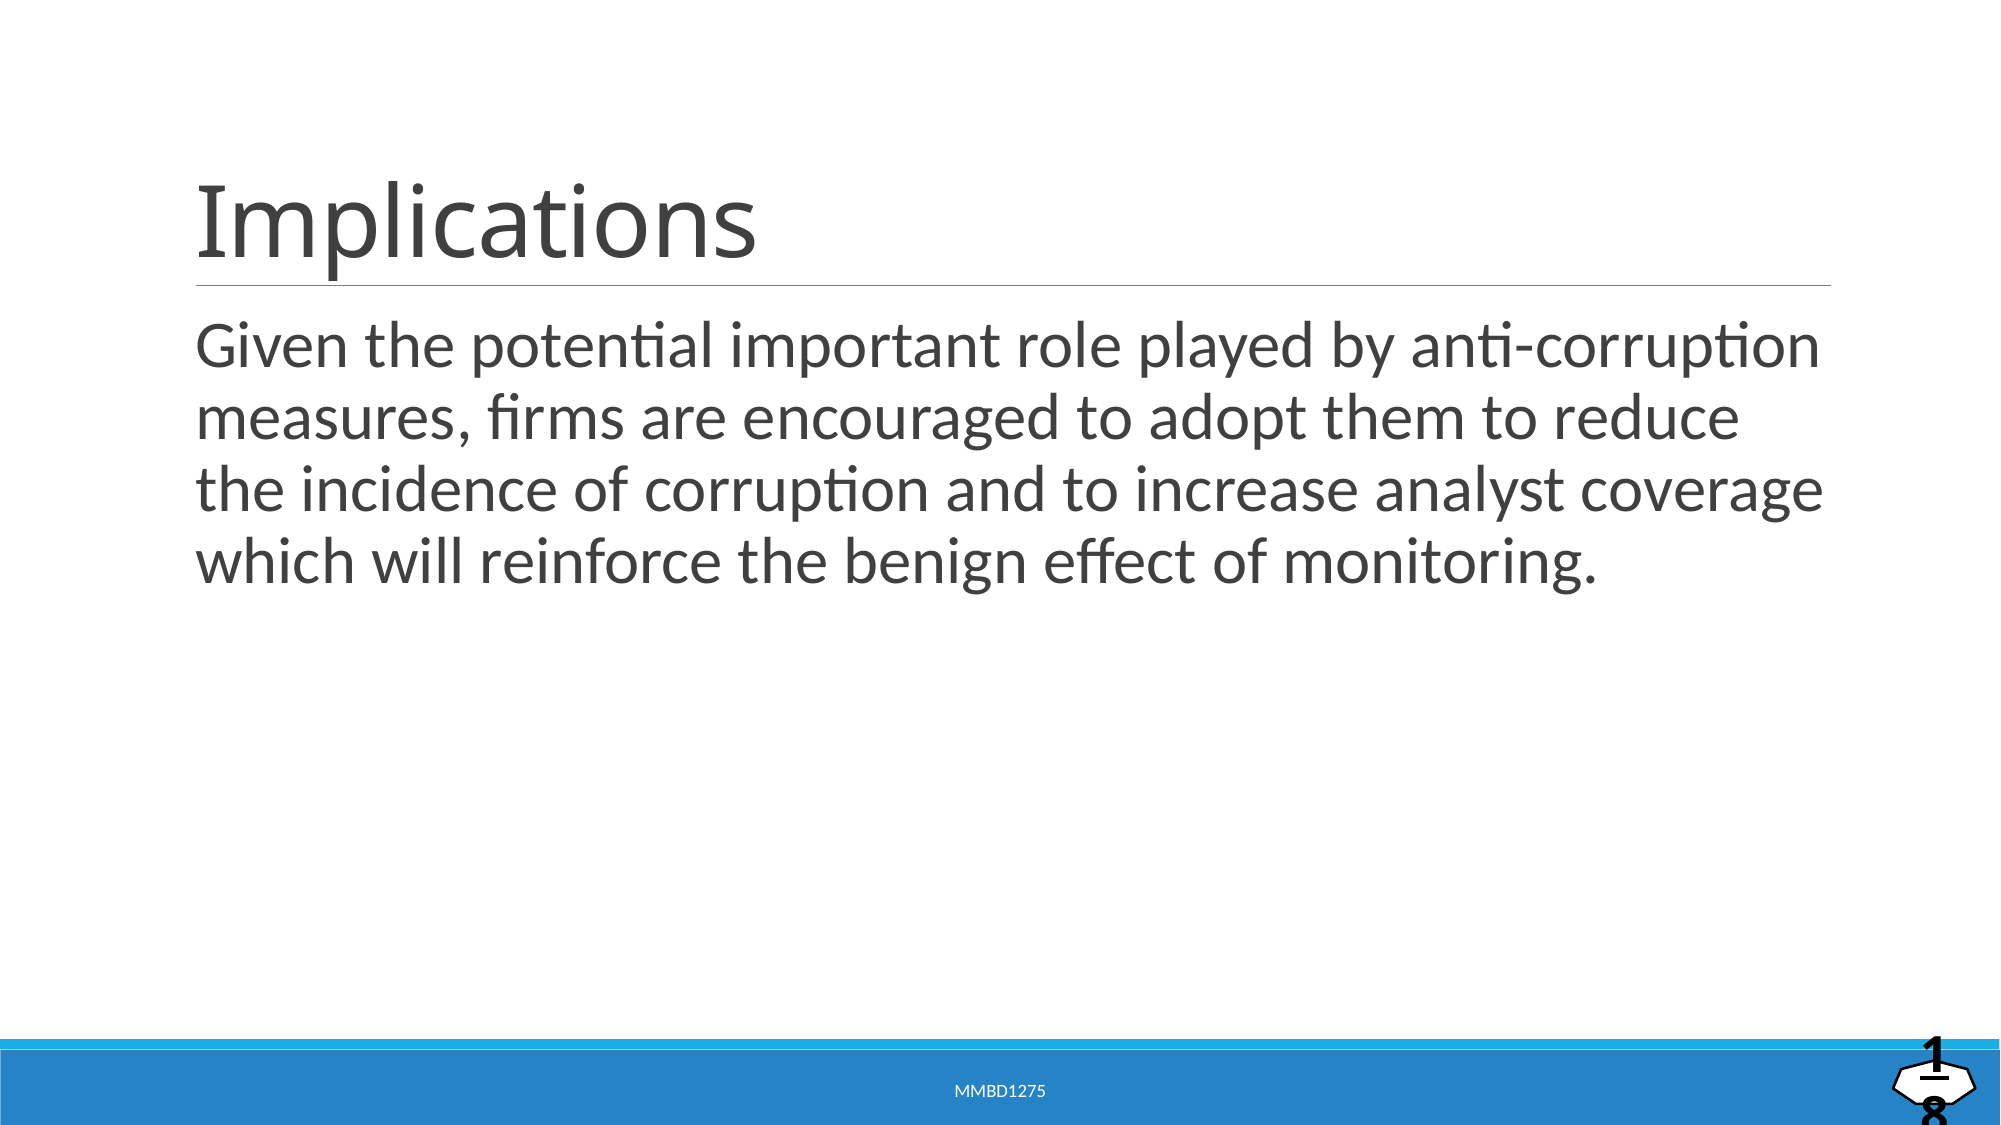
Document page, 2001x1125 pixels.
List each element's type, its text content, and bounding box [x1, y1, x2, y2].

text_box 18 [1891, 1059, 1977, 1106]
footer MMBD1275 [604, 1059, 1396, 1120]
title Implications [180, 47, 1830, 285]
list Given the potential important role played by anti-corruption measures, firms are encouraged to adopt them to reduce the incidence of corruption and to increase analyst coverage which will reinforce the benign effect of monitoring. [180, 302, 1830, 963]
